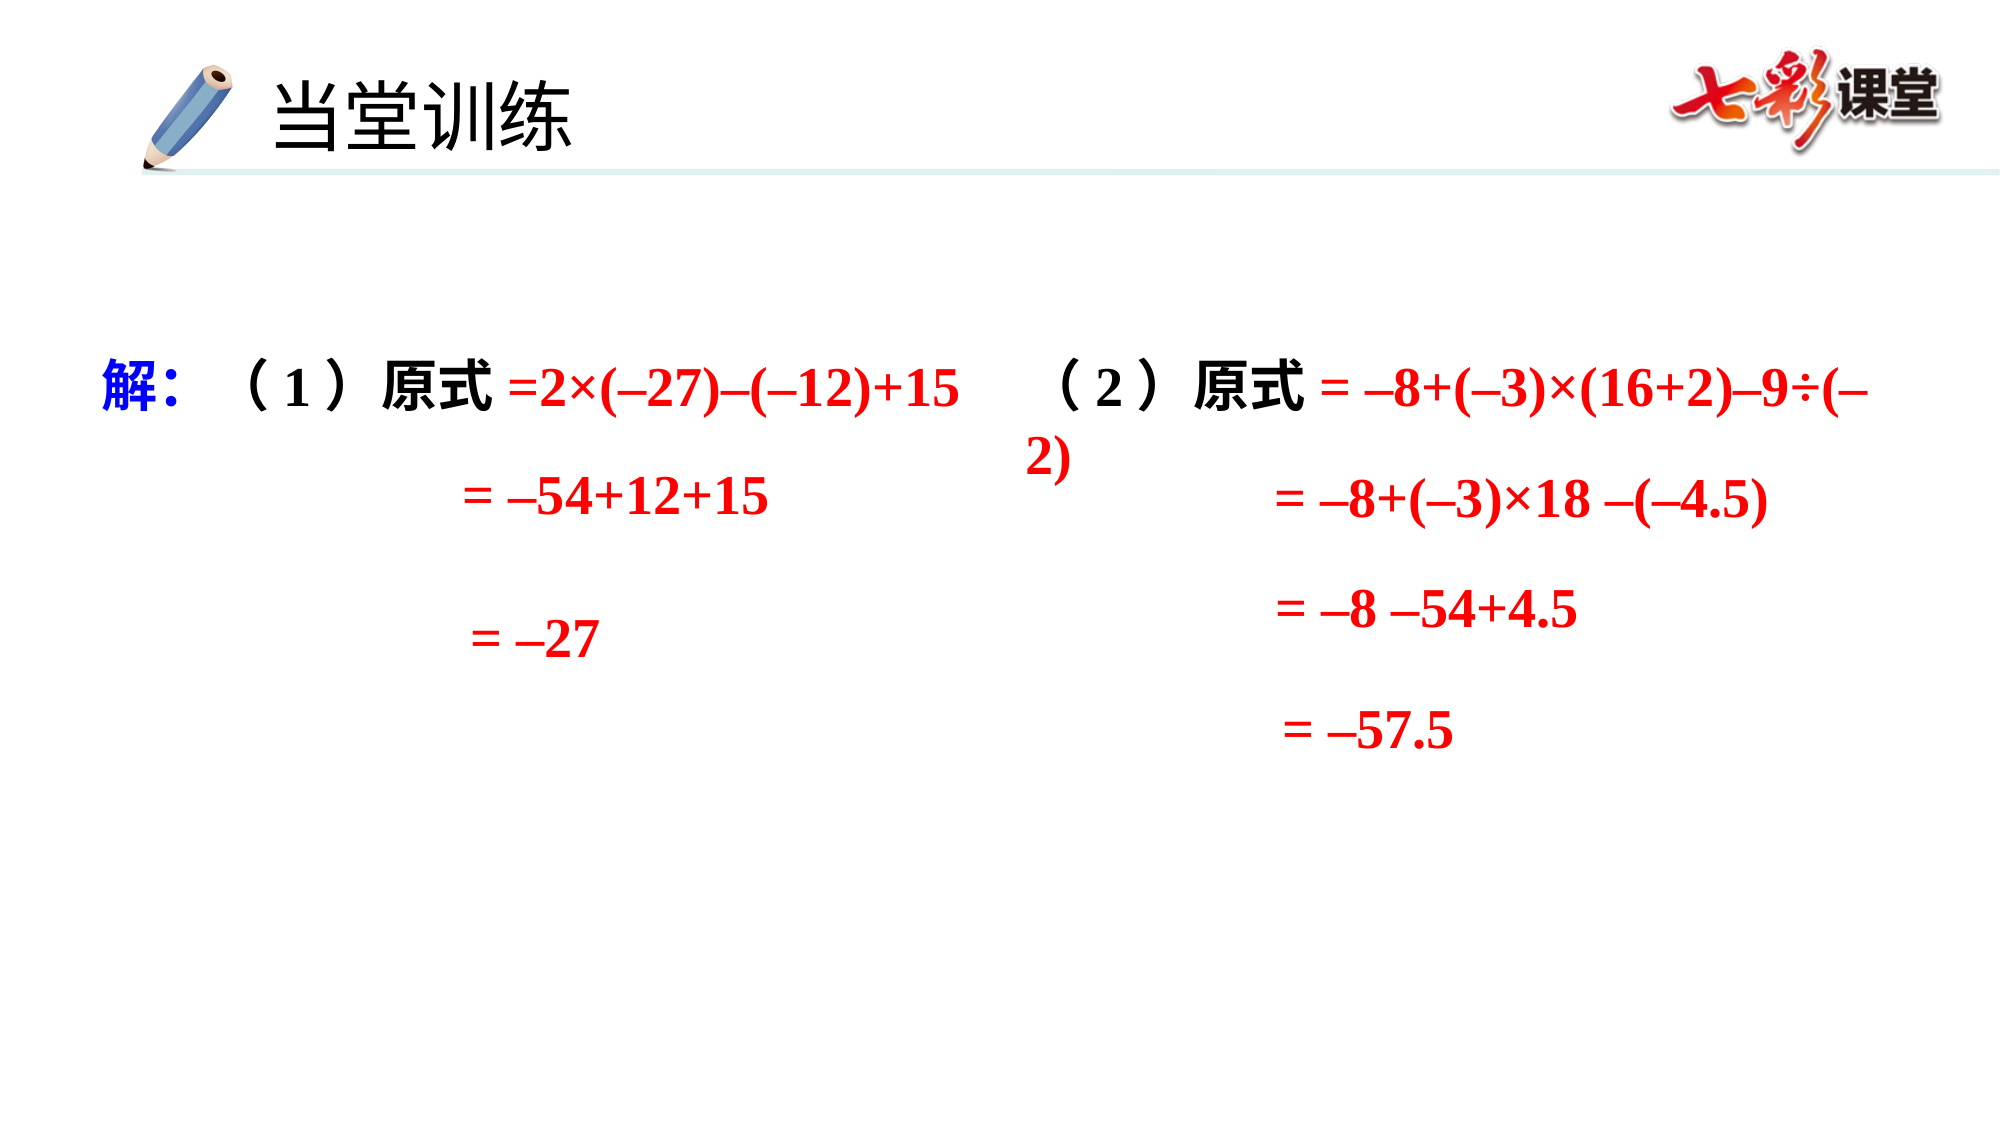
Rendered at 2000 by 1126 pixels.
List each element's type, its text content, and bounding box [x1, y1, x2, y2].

text_box 解：（1）原式=2×(–27)–(–12)+15 [81, 340, 1005, 428]
text_box = –27 [450, 591, 746, 680]
text_box （2）原式= –8+(–3)×(16+2)–9÷(–2) [1005, 340, 1932, 496]
text_box = –57.5 [1262, 682, 1869, 770]
picture [1666, 42, 1948, 157]
text_box = –54+12+15 [442, 447, 928, 536]
text_box = –8 –54+4.5 [1255, 561, 1862, 650]
text_box = –8+(–3)×18 –(–4.5) [1254, 450, 1976, 539]
picture [133, 42, 242, 195]
